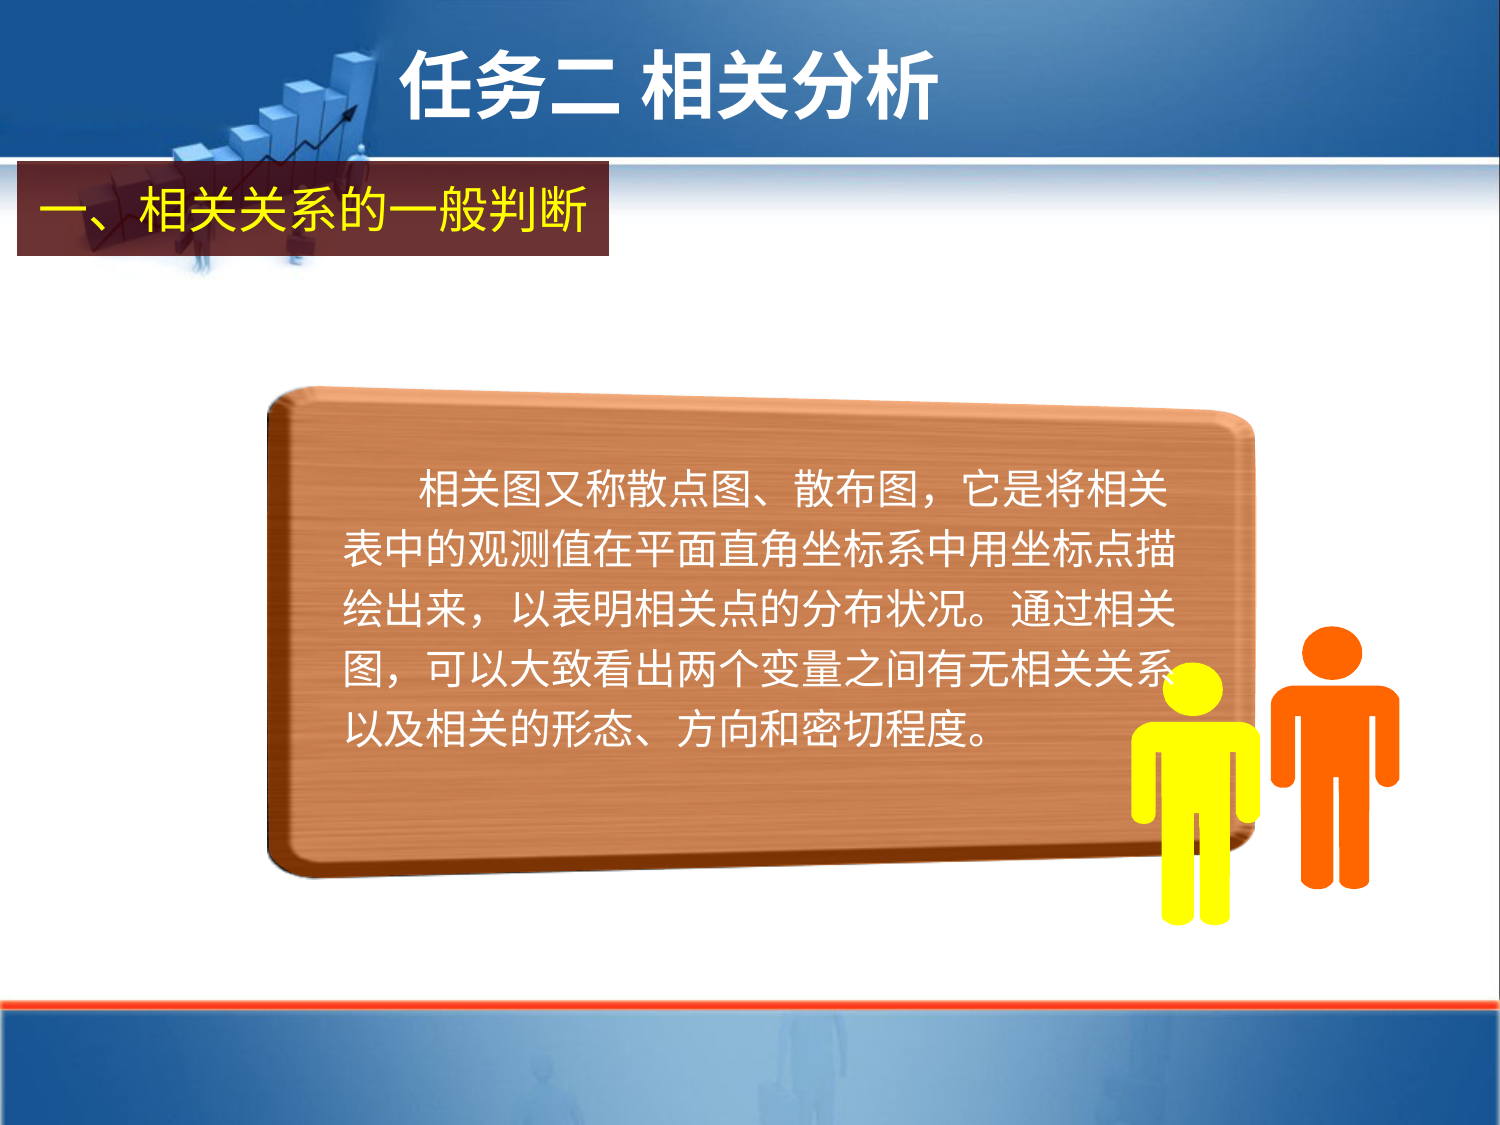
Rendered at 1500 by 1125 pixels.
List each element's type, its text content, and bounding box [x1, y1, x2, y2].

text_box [265, 385, 1400, 926]
text_box 一、相关关系的一般判断 [17, 161, 609, 256]
picture [0, 0, 1500, 1125]
text_box 任务二 相关分析 [383, 30, 1500, 136]
